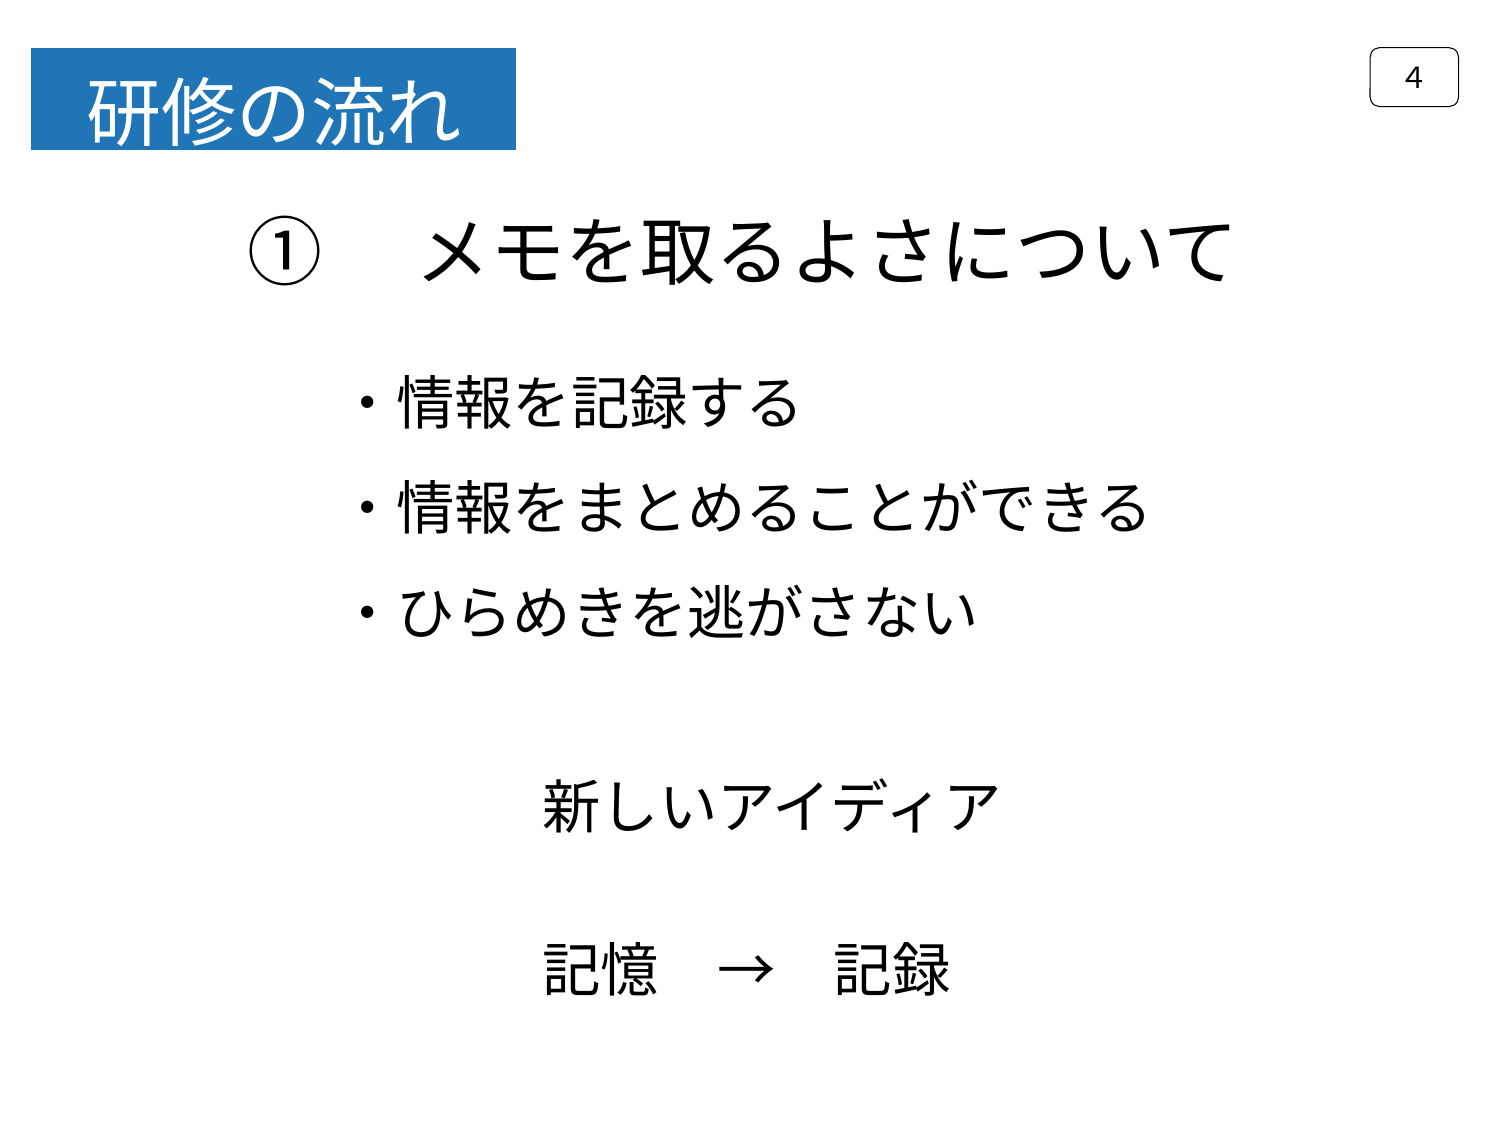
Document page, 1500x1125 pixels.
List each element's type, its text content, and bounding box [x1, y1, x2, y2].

text_box 記憶 → 記録 [527, 890, 971, 1010]
text_box 新しいアイディア [527, 727, 1118, 848]
text_box ４ [1368, 46, 1460, 108]
text_box ・情報を記録する ・情報をまとめることができる ・ひらめきを逃がさない [323, 323, 1176, 654]
text_box ① メモを取るよさについて [232, 196, 1266, 302]
text_box 研修の流れ [31, 48, 516, 150]
